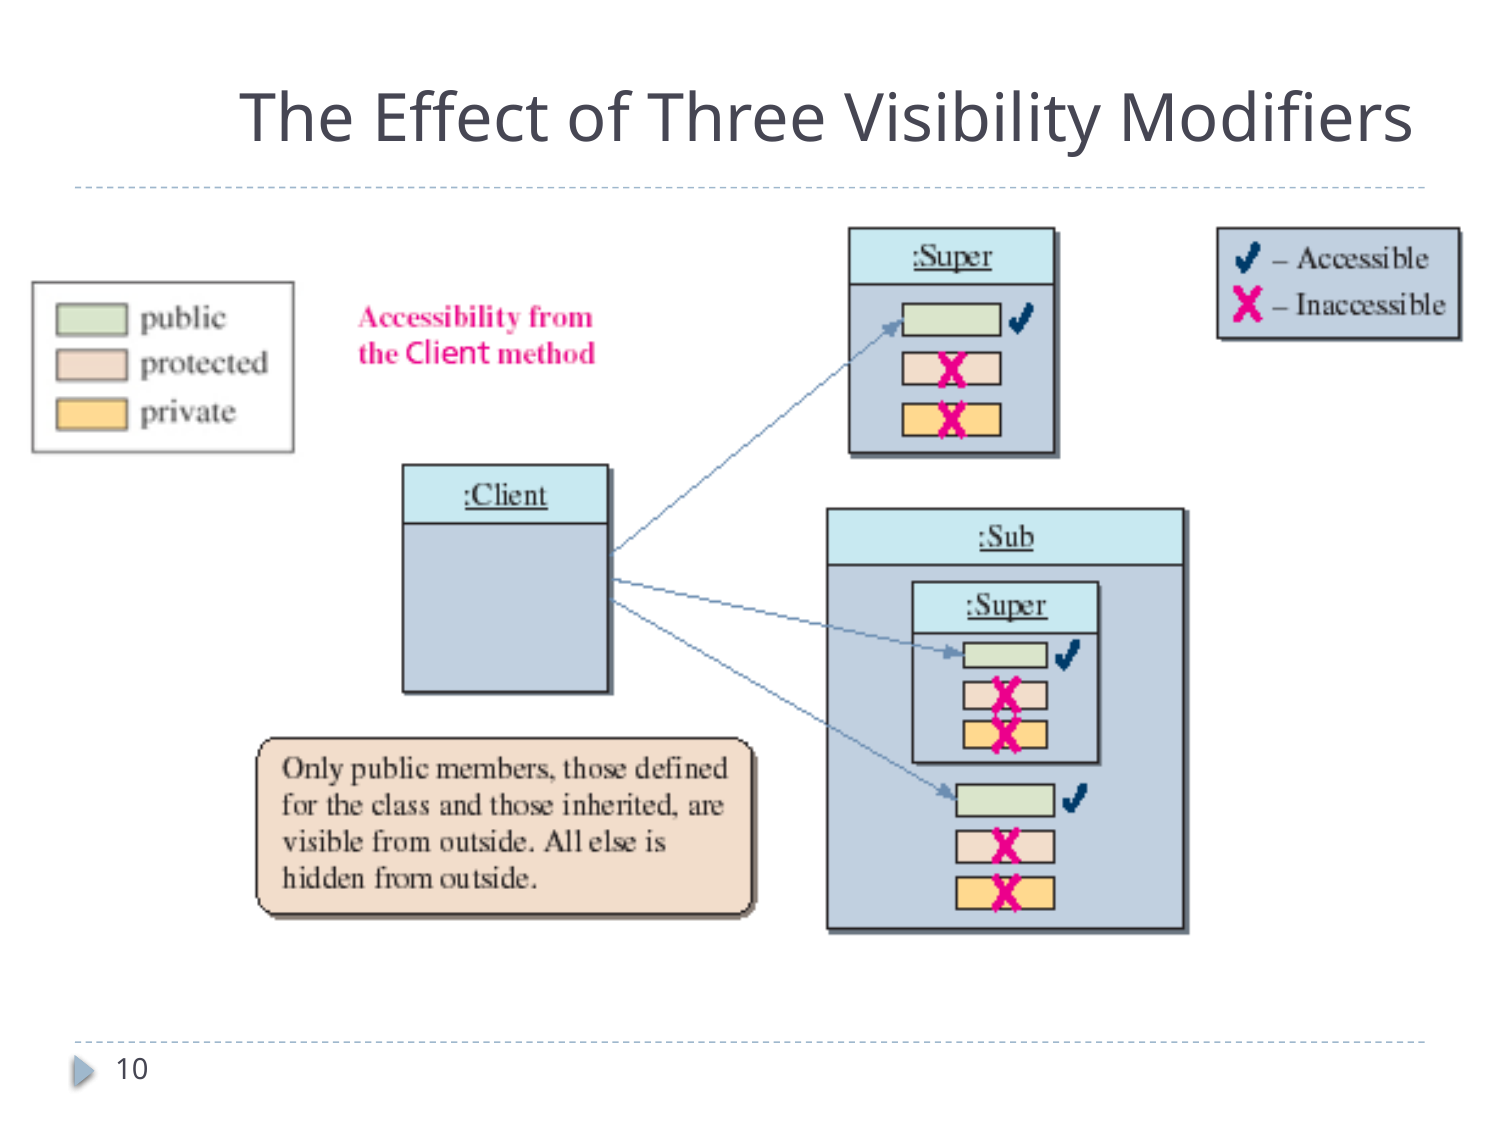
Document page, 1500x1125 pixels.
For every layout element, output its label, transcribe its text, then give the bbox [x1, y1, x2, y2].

slide_number 10 [100, 1042, 426, 1103]
picture [0, 195, 1500, 951]
title The Effect of Three Visibility Modifiers [225, 37, 1438, 163]
